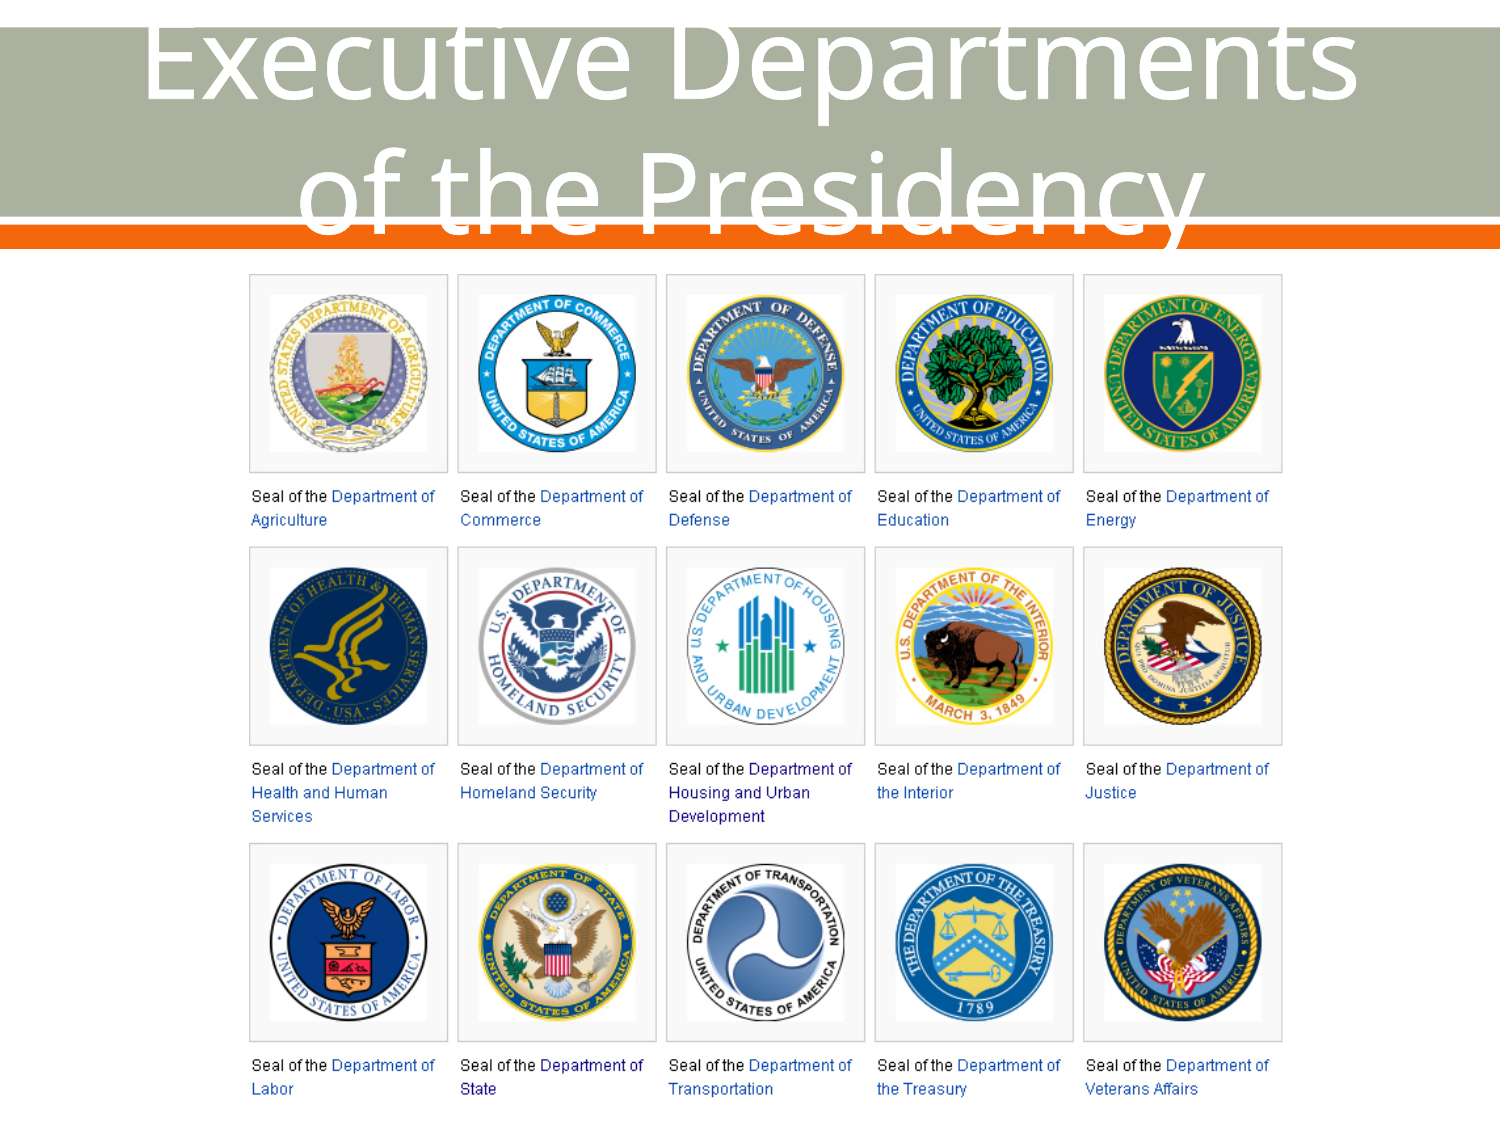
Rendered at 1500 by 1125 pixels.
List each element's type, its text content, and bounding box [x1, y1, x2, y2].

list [249, 274, 1284, 1101]
title Executive Departments of the Presidency [75, 29, 1425, 213]
